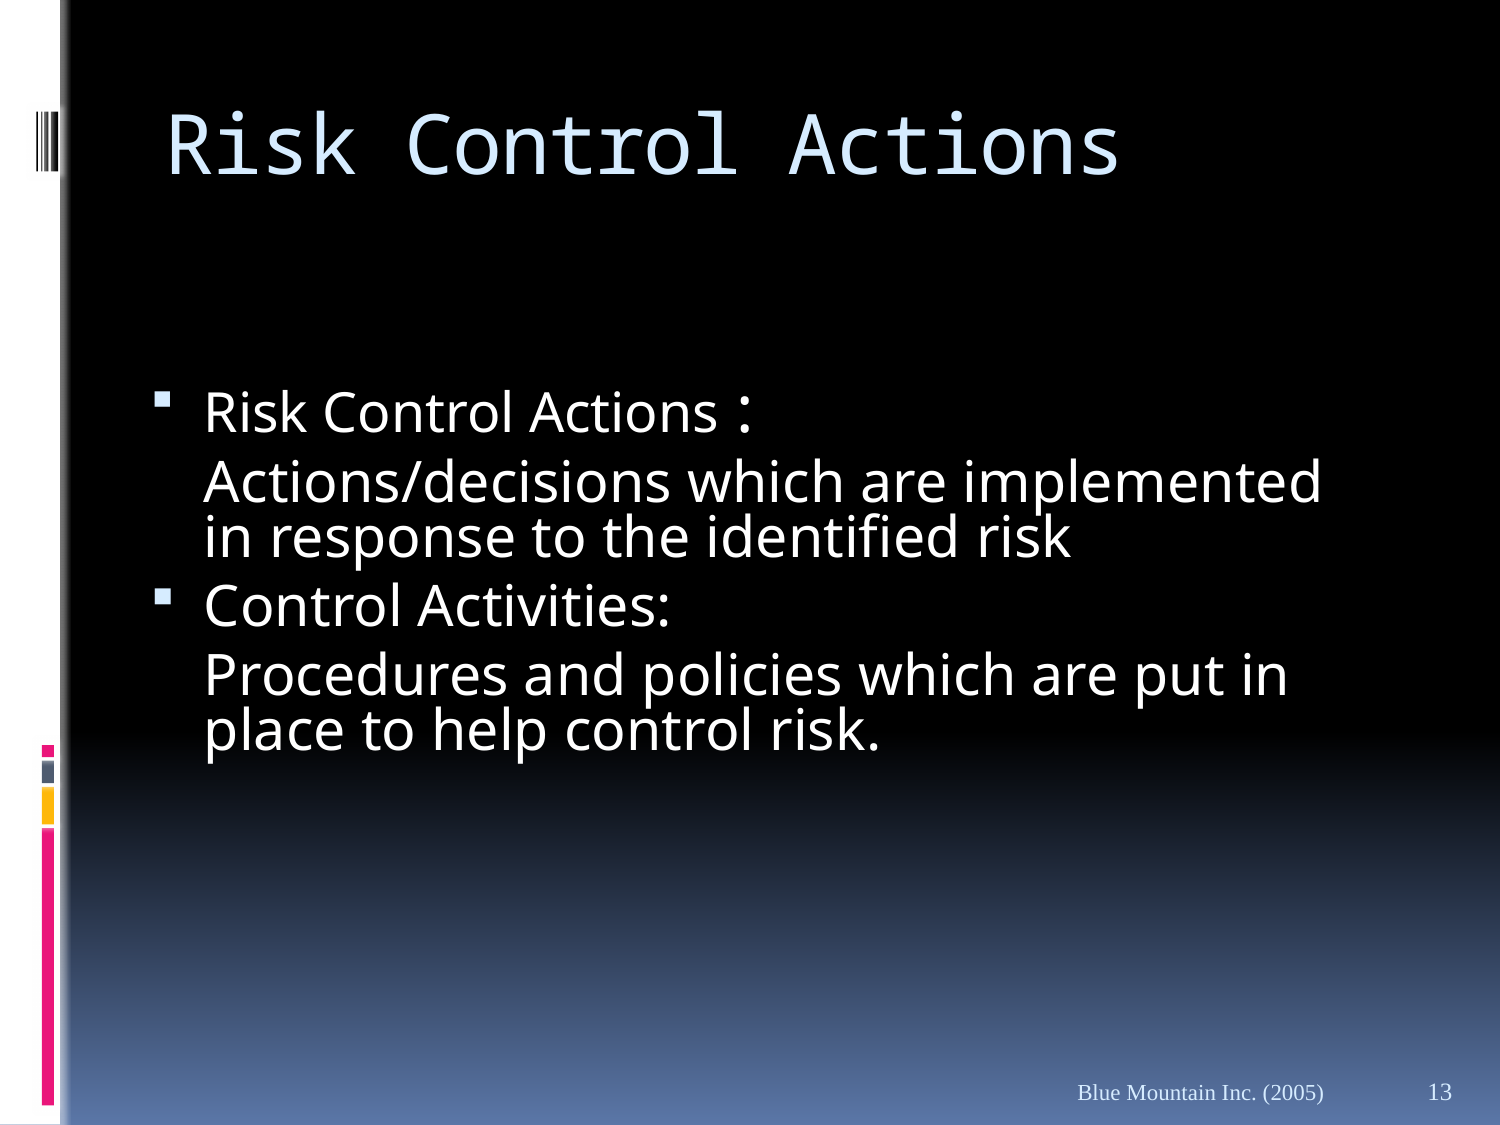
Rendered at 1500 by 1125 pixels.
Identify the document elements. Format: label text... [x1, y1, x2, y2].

slide_number Blue Mountain Inc. (2005) [1062, 1052, 1412, 1113]
list Risk Control Actions : Actions/decisions which are implemented in response to the identified risk Control Activities: Procedures and policies which are put in place to help control risk. [125, 375, 1350, 791]
slide_number 13 [1412, 1052, 1488, 1113]
title Risk Control Actions [150, 83, 1425, 234]
